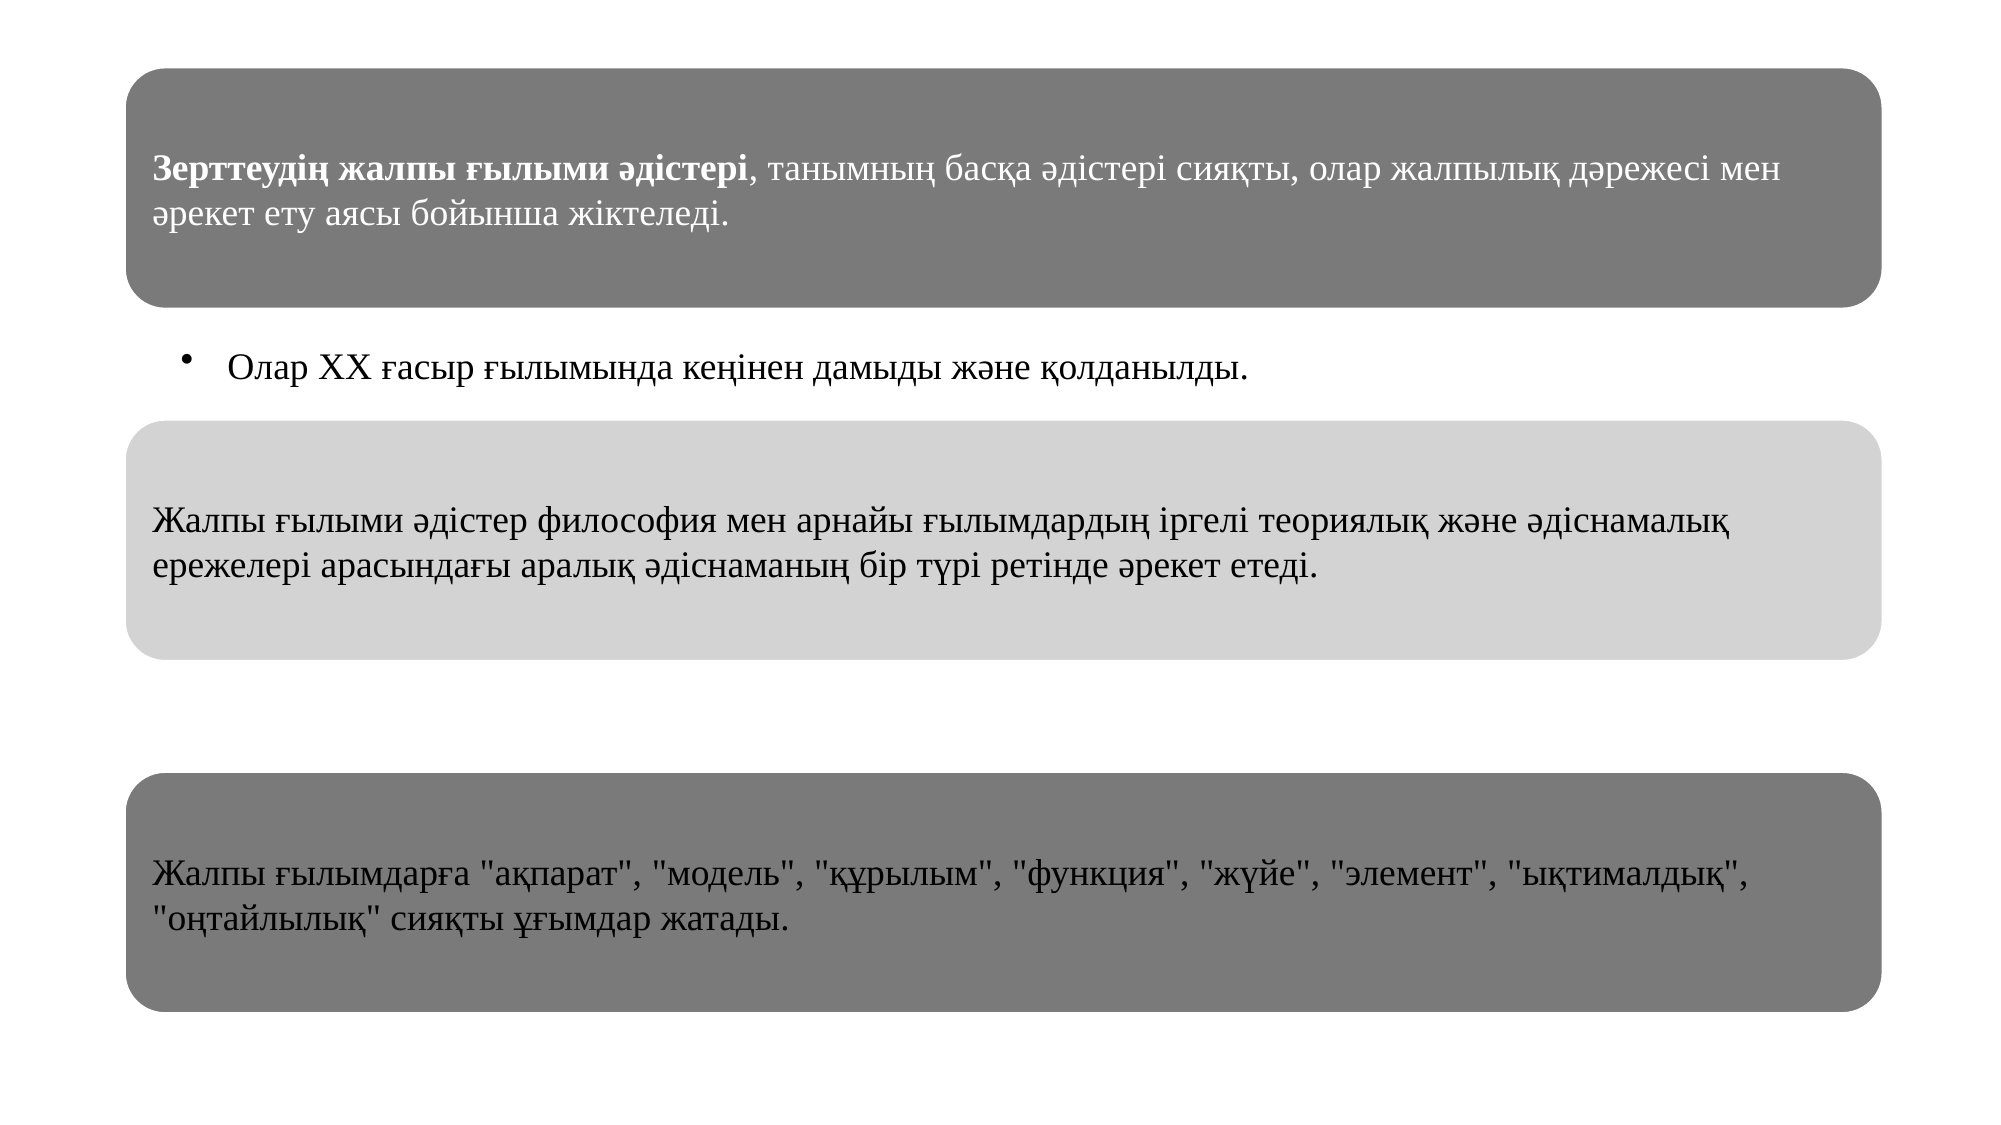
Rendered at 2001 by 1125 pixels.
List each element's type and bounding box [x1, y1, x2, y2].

list [124, 67, 1883, 1014]
